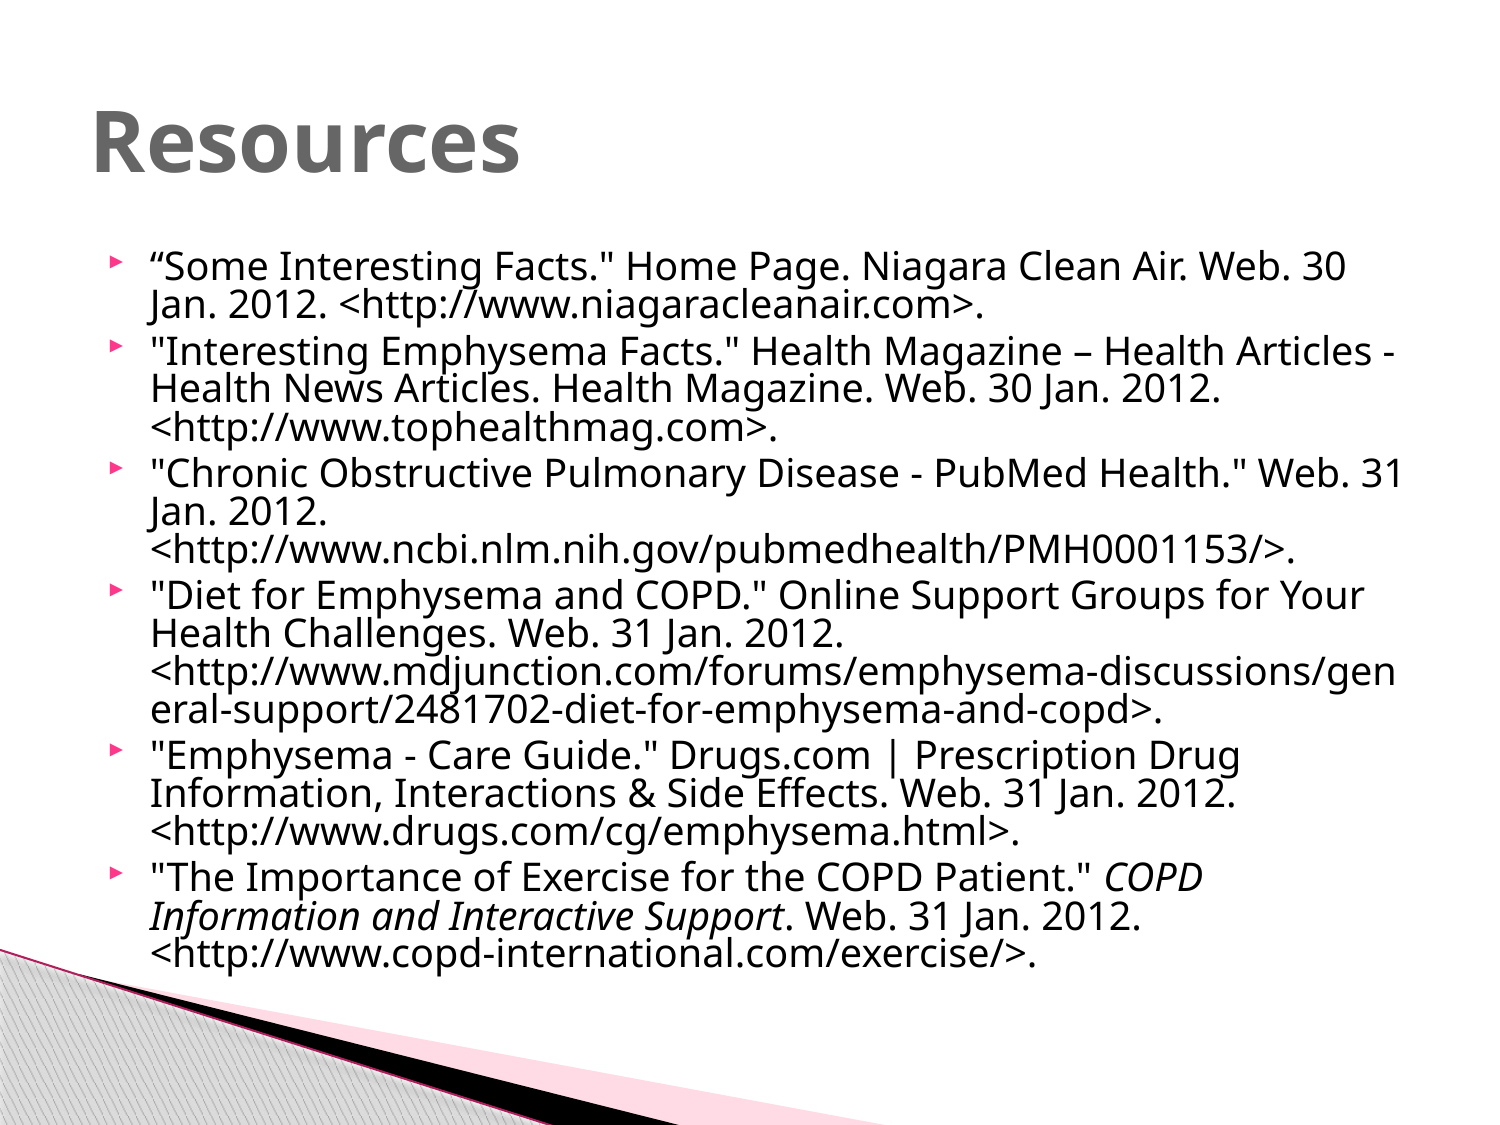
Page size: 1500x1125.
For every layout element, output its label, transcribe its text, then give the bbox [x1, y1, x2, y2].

title Resources [75, 45, 1425, 233]
list “Some Interesting Facts." Home Page. Niagara Clean Air. Web. 30 Jan. 2012. <http://www.niagaracleanair.com>. "Interesting Emphysema Facts." Health Magazine – Health Articles - Health News Articles. Health Magazine. Web. 30 Jan. 2012. <http://www.tophealthmag.com>. "Chronic Obstructive Pulmonary Disease - PubMed Health." Web. 31 Jan. 2012. <http://www.ncbi.nlm.nih.gov/pubmedhealth/PMH0001153/>. "Diet for Emphysema and COPD." Online Support Groups for Your Health Challenges. Web. 31 Jan. 2012. <http://www.mdjunction.com/forums/emphysema-discussions/general-support/2481702-diet-for-emphysema-and-copd>. "Emphysema - Care Guide." Drugs.com | Prescription Drug Information, Interactions & Side Effects. Web. 31 Jan. 2012. <http://www.drugs.com/cg/emphysema.html>. "The Importance of Exercise for the COPD Patient." COPD Information and Interactive Support. Web. 31 Jan. 2012. <http://www.copd-international.com/exercise/>. [75, 243, 1425, 986]
